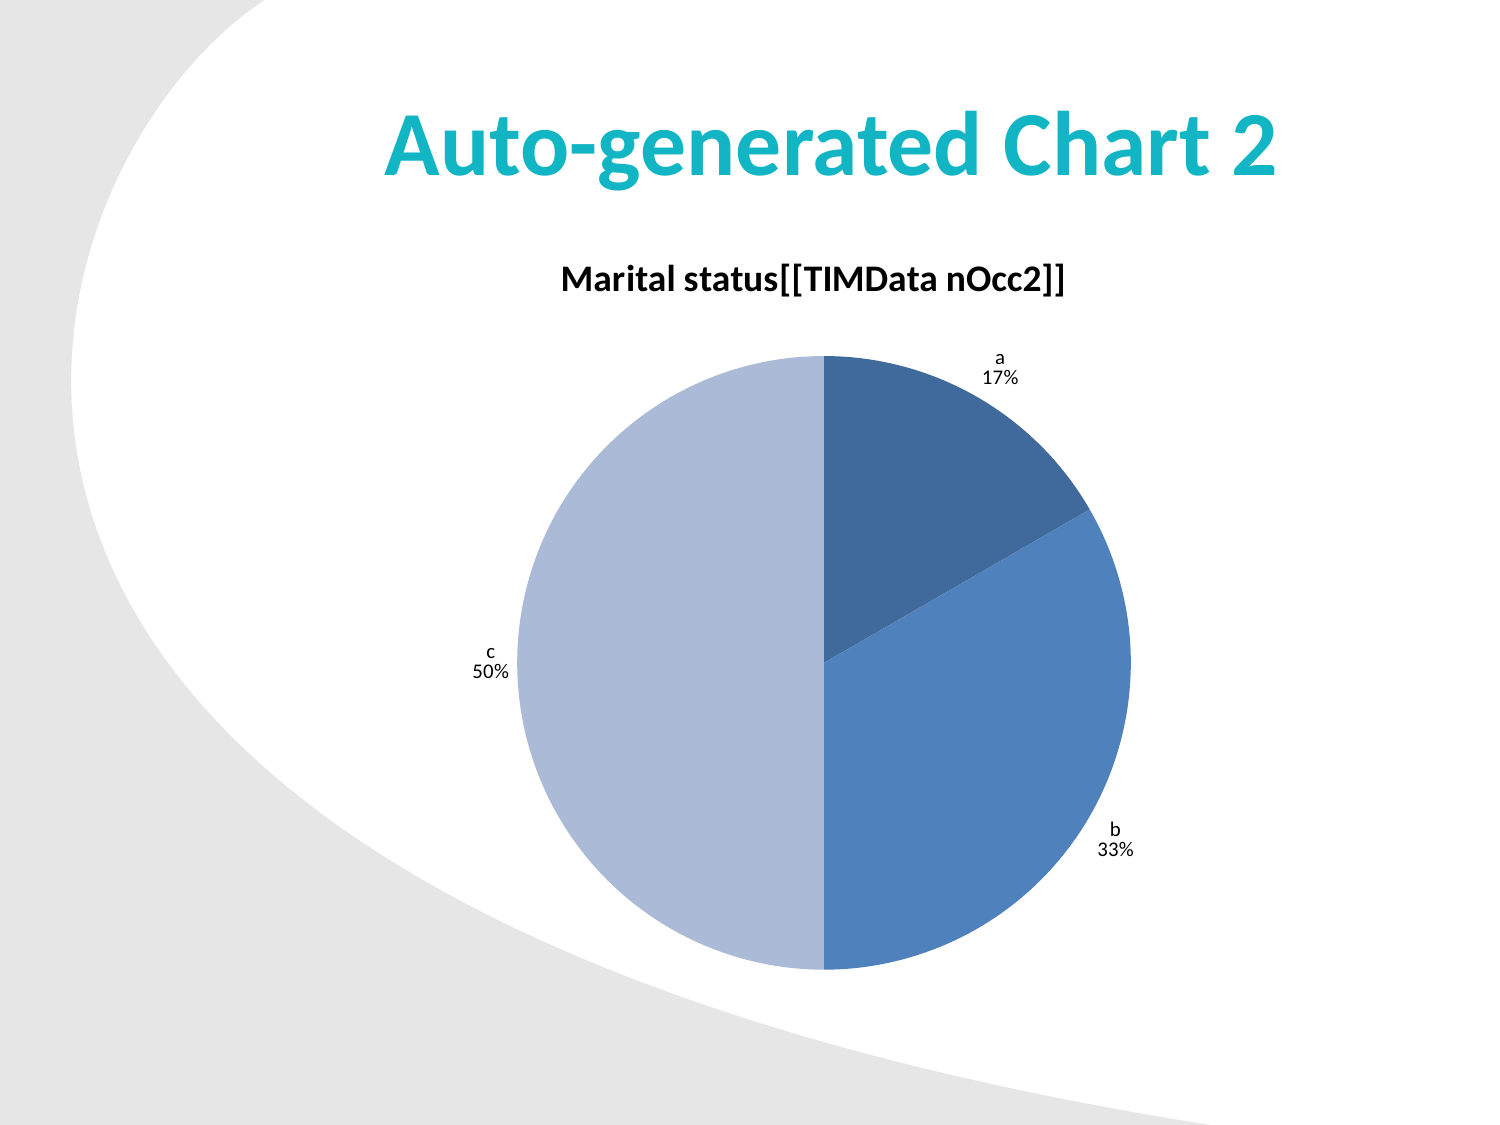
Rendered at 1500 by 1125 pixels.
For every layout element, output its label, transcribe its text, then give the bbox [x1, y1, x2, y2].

chart [208, 228, 1419, 986]
title Auto-generated Chart 2 [238, 44, 1426, 233]
